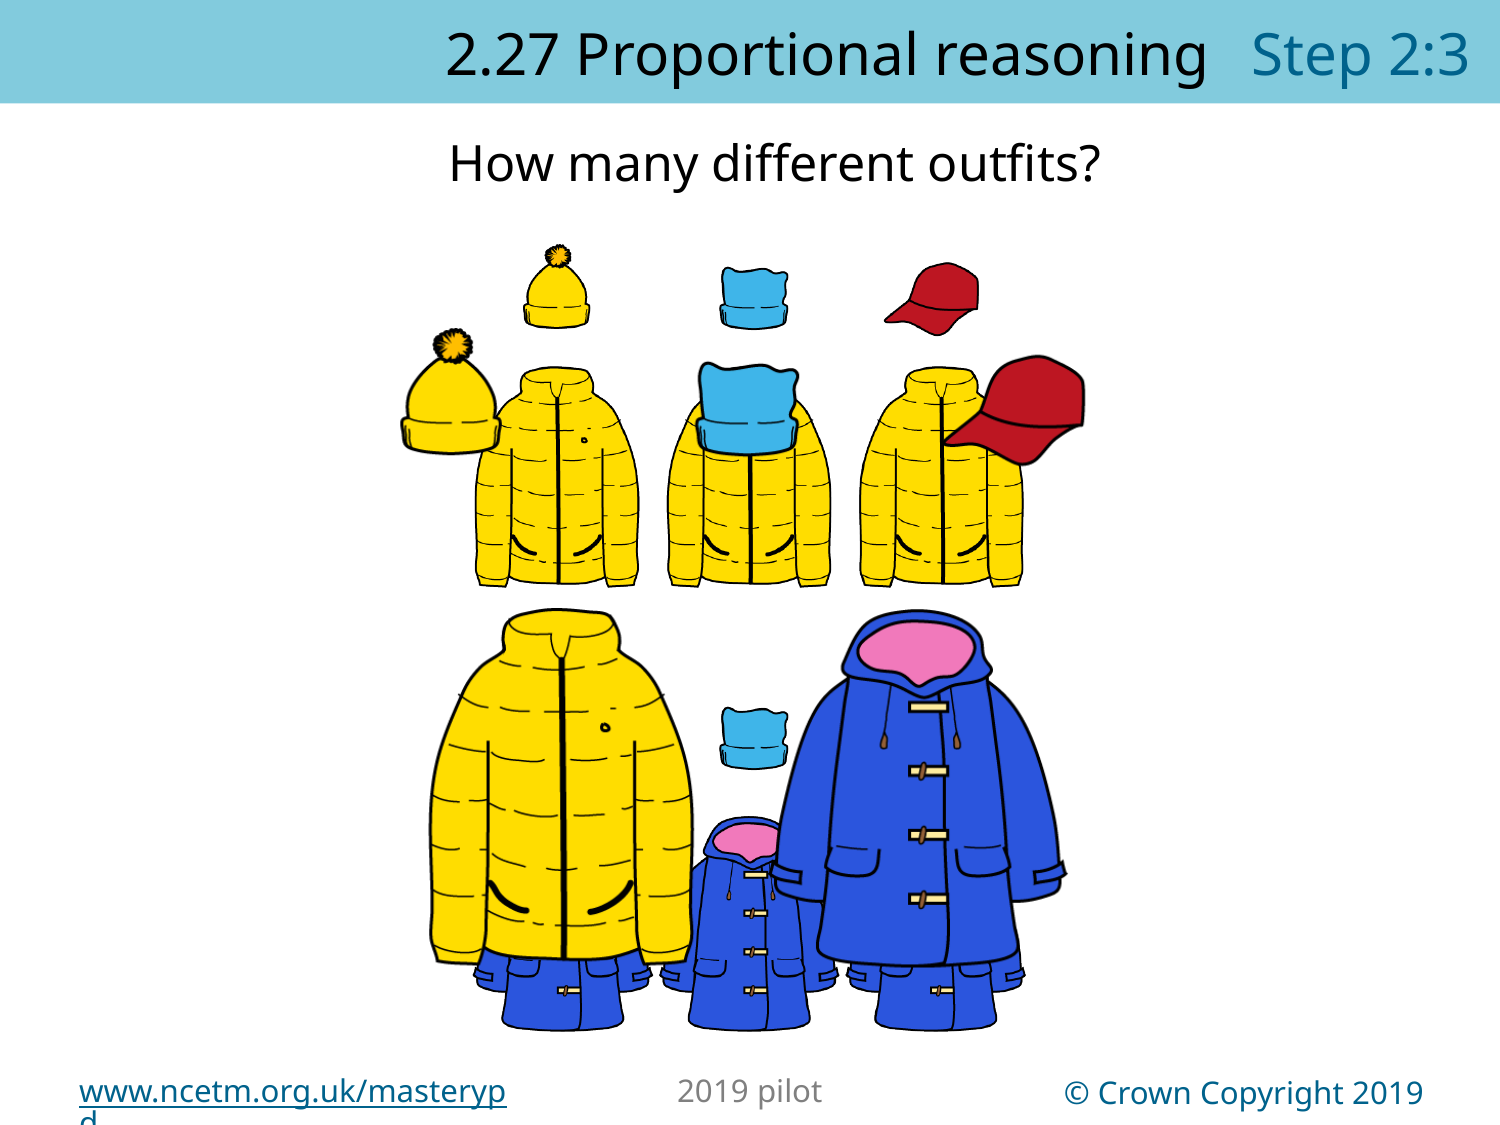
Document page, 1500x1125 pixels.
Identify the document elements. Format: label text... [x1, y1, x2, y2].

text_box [470, 993, 1030, 1064]
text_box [387, 328, 1113, 985]
text_box How many different outfits? [433, 123, 1117, 199]
list 2.27 Proportional reasoning Step 2:3 [0, 0, 1500, 104]
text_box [470, 244, 1030, 327]
